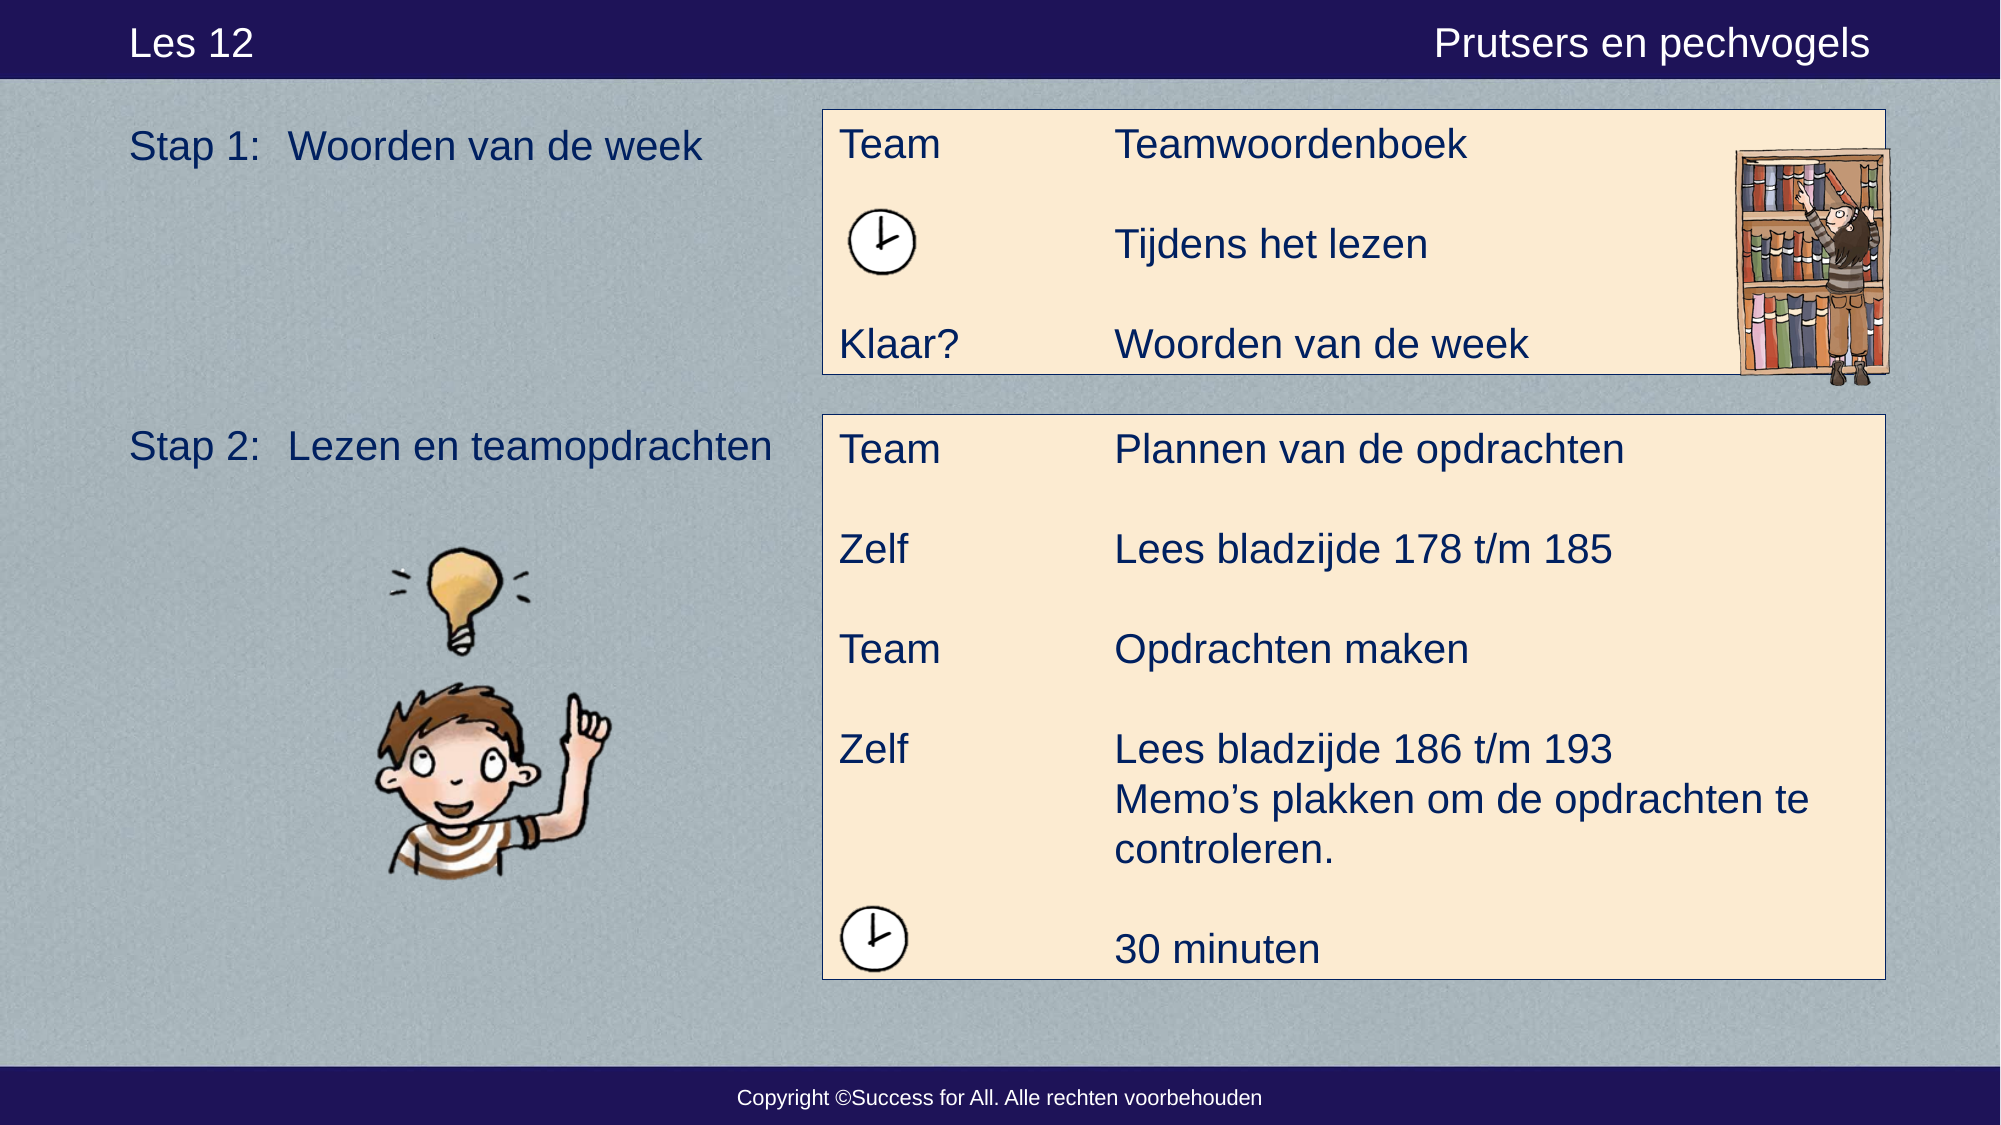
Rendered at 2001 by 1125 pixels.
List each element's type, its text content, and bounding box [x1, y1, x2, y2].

text_box Les 12 [114, 8, 354, 73]
text_box Prutsers en pechvogels [999, 8, 1886, 73]
text_box Team Plannen van de opdrachten Zelf Lees bladzijde 178 t/m 185 Team Opdrachten maken Zelf Lees bladzijde 186 t/m 193 Memo’s plakken om de opdrachten te controleren. 30 minuten [822, 414, 1886, 980]
text_box Copyright ©Success for All. Alle rechten voorbehouden [0, 1076, 2000, 1125]
text_box Stap 1: Woorden van de week Stap 2: Lezen en teamopdrachten [114, 111, 907, 527]
text_box Team Teamwoordenboek Tijdens het lezen Klaar? Woorden van de week [822, 109, 1886, 375]
picture [0, 0, 2001, 1125]
